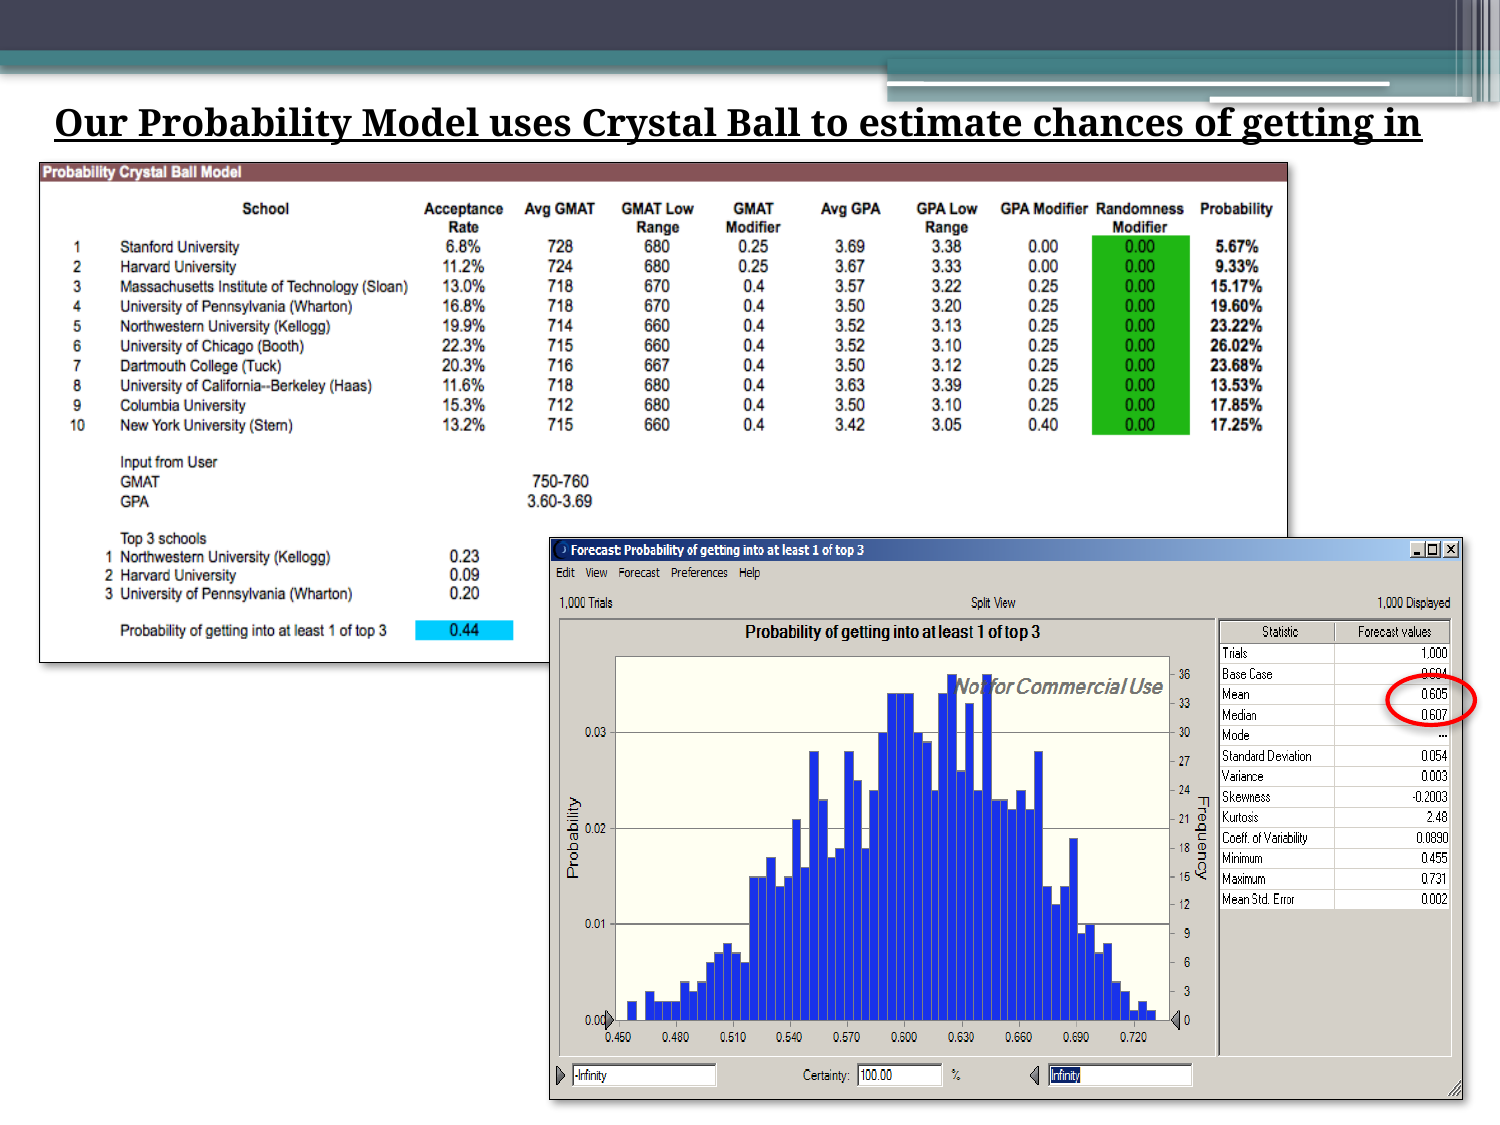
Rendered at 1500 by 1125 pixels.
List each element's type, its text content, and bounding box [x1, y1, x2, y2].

text_box [1468, 685, 1476, 715]
text_box Our Probability Model uses Crystal Ball to estimate chances of getting in [39, 91, 1439, 152]
picture [38, 162, 1463, 1101]
